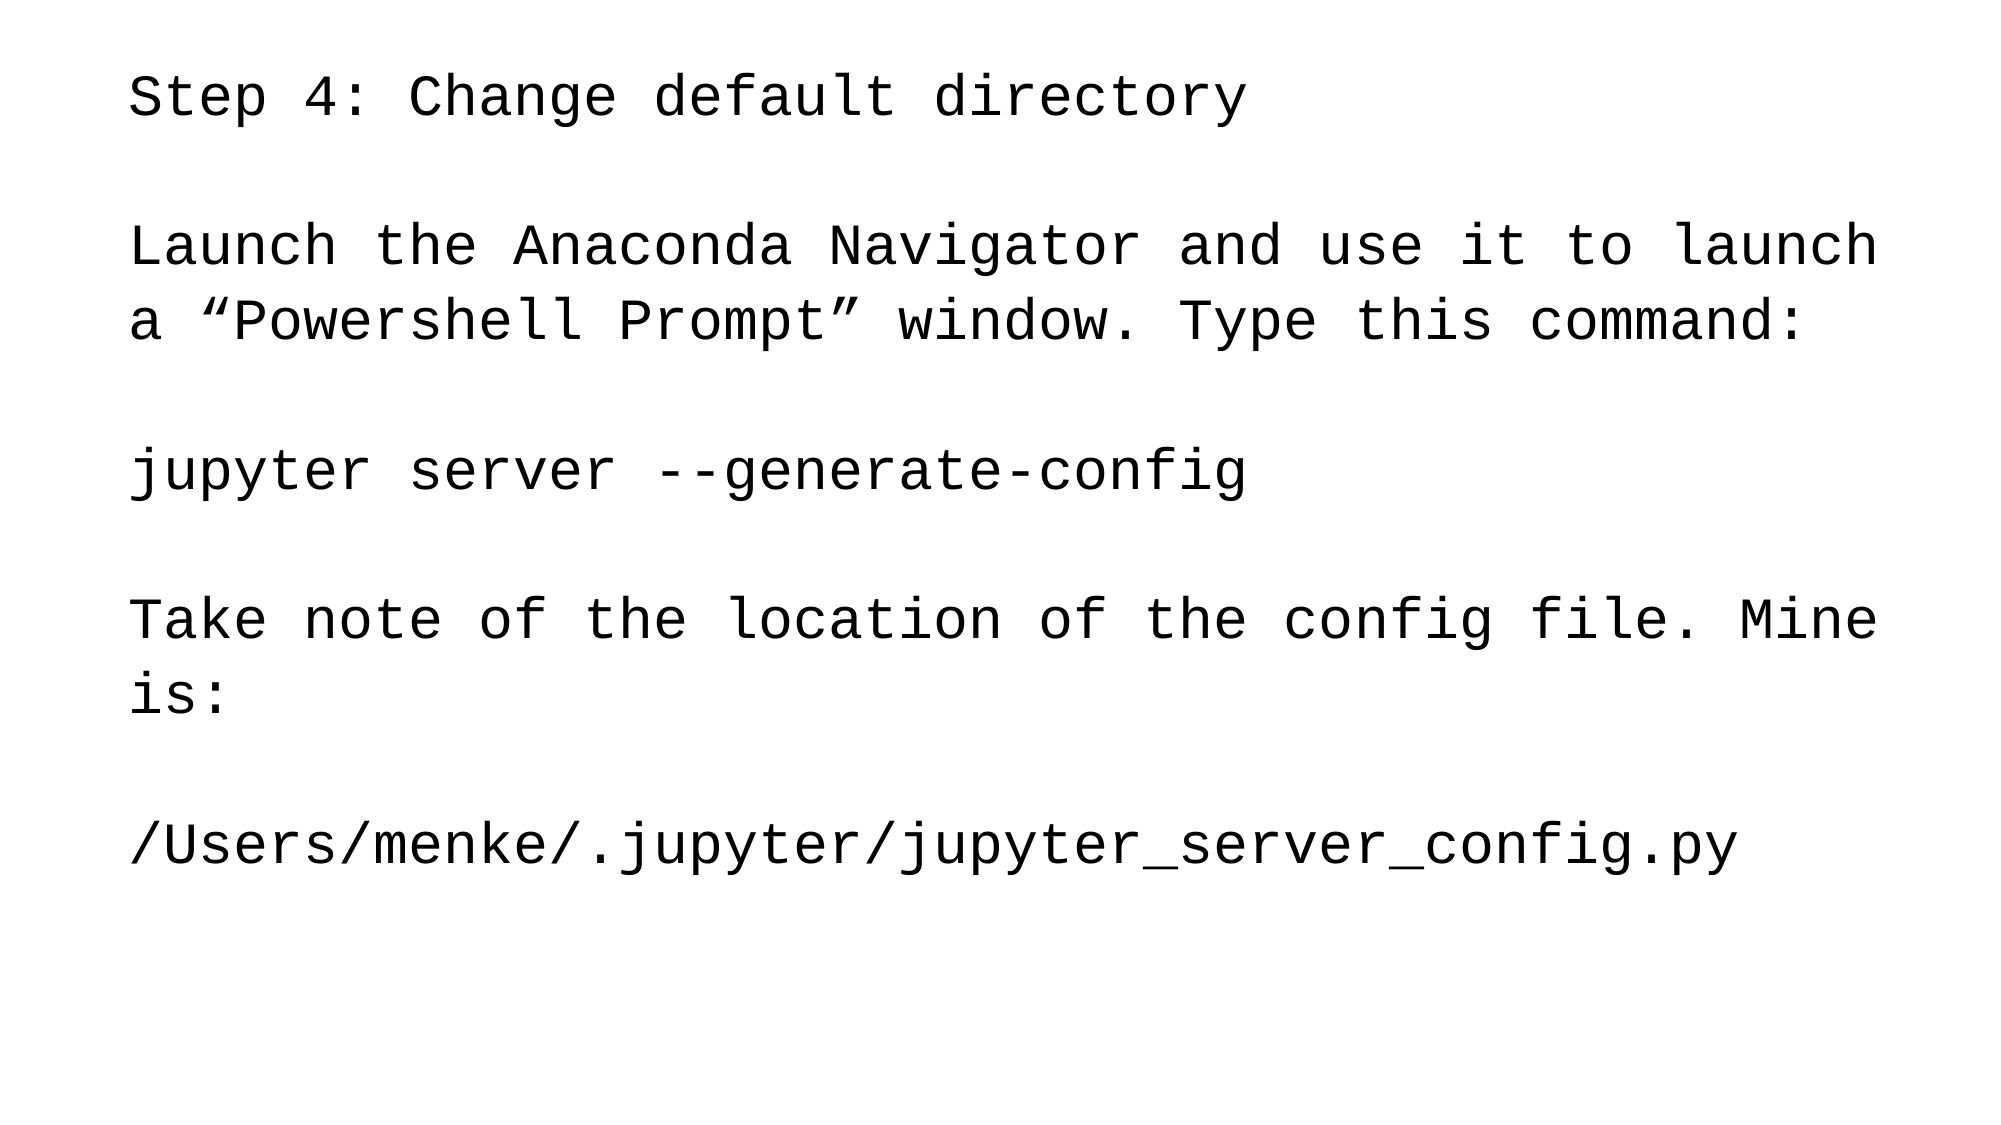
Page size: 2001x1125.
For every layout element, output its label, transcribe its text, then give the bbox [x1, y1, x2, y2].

text_box Step 4: Change default directory Launch the Anaconda Navigator and use it to launch a “Powershell Prompt” window. Type this command: jupyter server --generate-config Take note of the location of the config file. Mine is: /Users/menke/.jupyter/jupyter_server_config.py [113, 44, 1904, 958]
